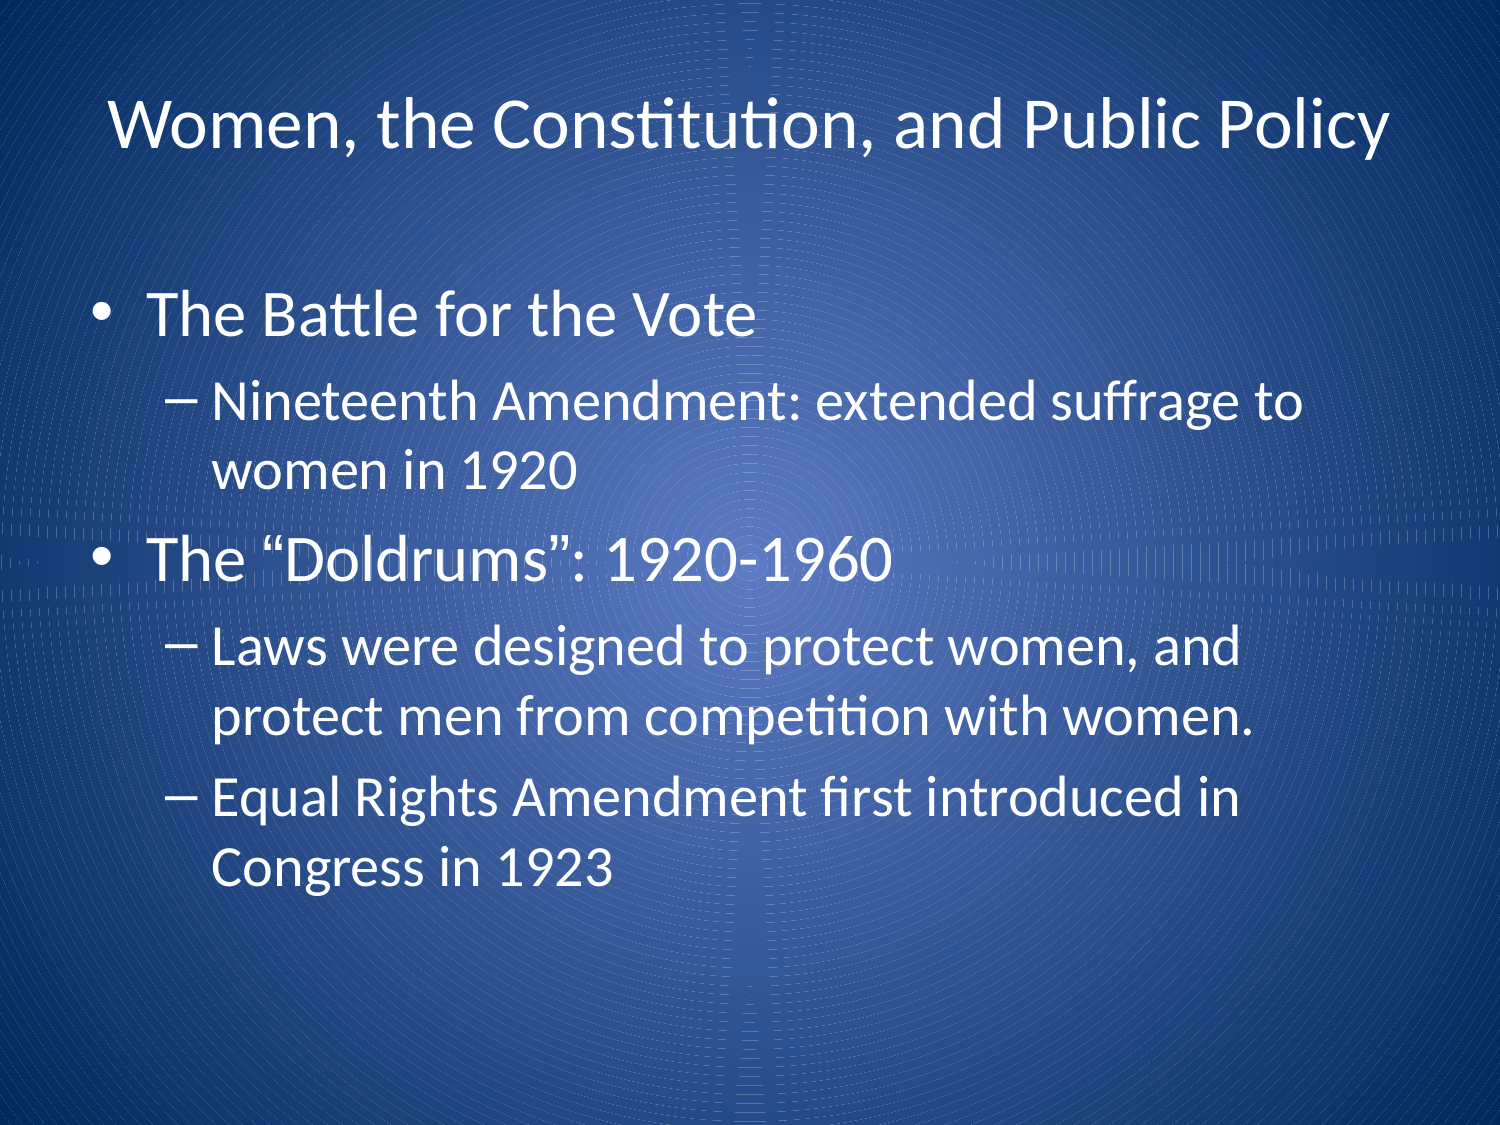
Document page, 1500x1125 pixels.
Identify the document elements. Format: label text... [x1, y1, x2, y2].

list The Battle for the Vote Nineteenth Amendment: extended suffrage to women in 1920 The “Doldrums”: 1920-1960 Laws were designed to protect women, and protect men from competition with women. Equal Rights Amendment first introduced in Congress in 1923 [75, 262, 1425, 1005]
title Women, the Constitution, and Public Policy [75, 24, 1425, 213]
